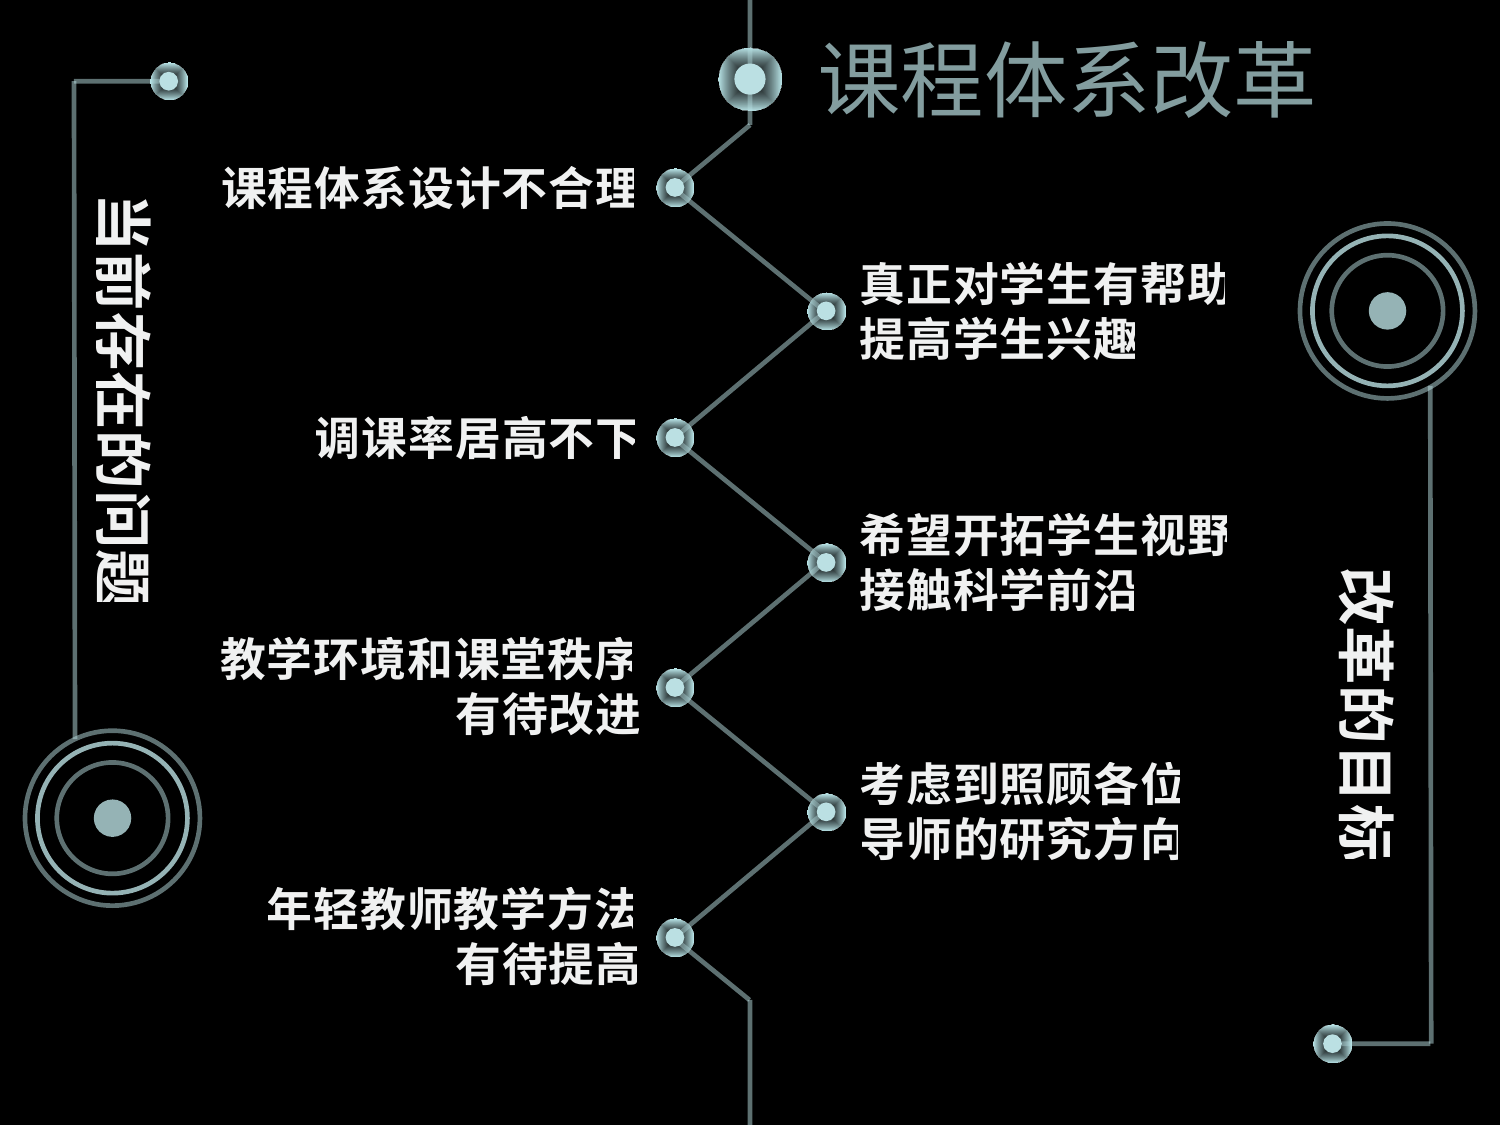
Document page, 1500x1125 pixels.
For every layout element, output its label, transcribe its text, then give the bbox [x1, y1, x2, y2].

text_box 真正对学生有帮助 提高学生兴趣 [842, 245, 1294, 376]
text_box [672, 0, 827, 1125]
text_box 希望开拓学生视野 接触科学前沿 [842, 496, 1303, 627]
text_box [656, 918, 694, 957]
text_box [24, 730, 201, 906]
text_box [807, 291, 846, 330]
text_box 课程体系设计不合理 [195, 149, 659, 225]
text_box 改革的目标 [1316, 559, 1418, 871]
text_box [1313, 1024, 1352, 1063]
text_box 教学环境和课堂秩序有待改进 [195, 621, 659, 752]
text_box 课程体系改革 [832, 21, 1333, 136]
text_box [656, 668, 694, 707]
text_box 当前存在的问题 [80, 186, 175, 616]
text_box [149, 62, 188, 101]
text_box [807, 543, 846, 582]
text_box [1299, 223, 1476, 399]
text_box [656, 418, 694, 457]
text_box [656, 168, 694, 207]
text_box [807, 792, 846, 831]
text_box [718, 47, 782, 111]
text_box 年轻教师教学方法有待提高 [222, 871, 659, 1002]
text_box 考虑到照顾各位导师的研究方向 [842, 746, 1228, 876]
text_box 调课率居高不下 [284, 399, 659, 475]
